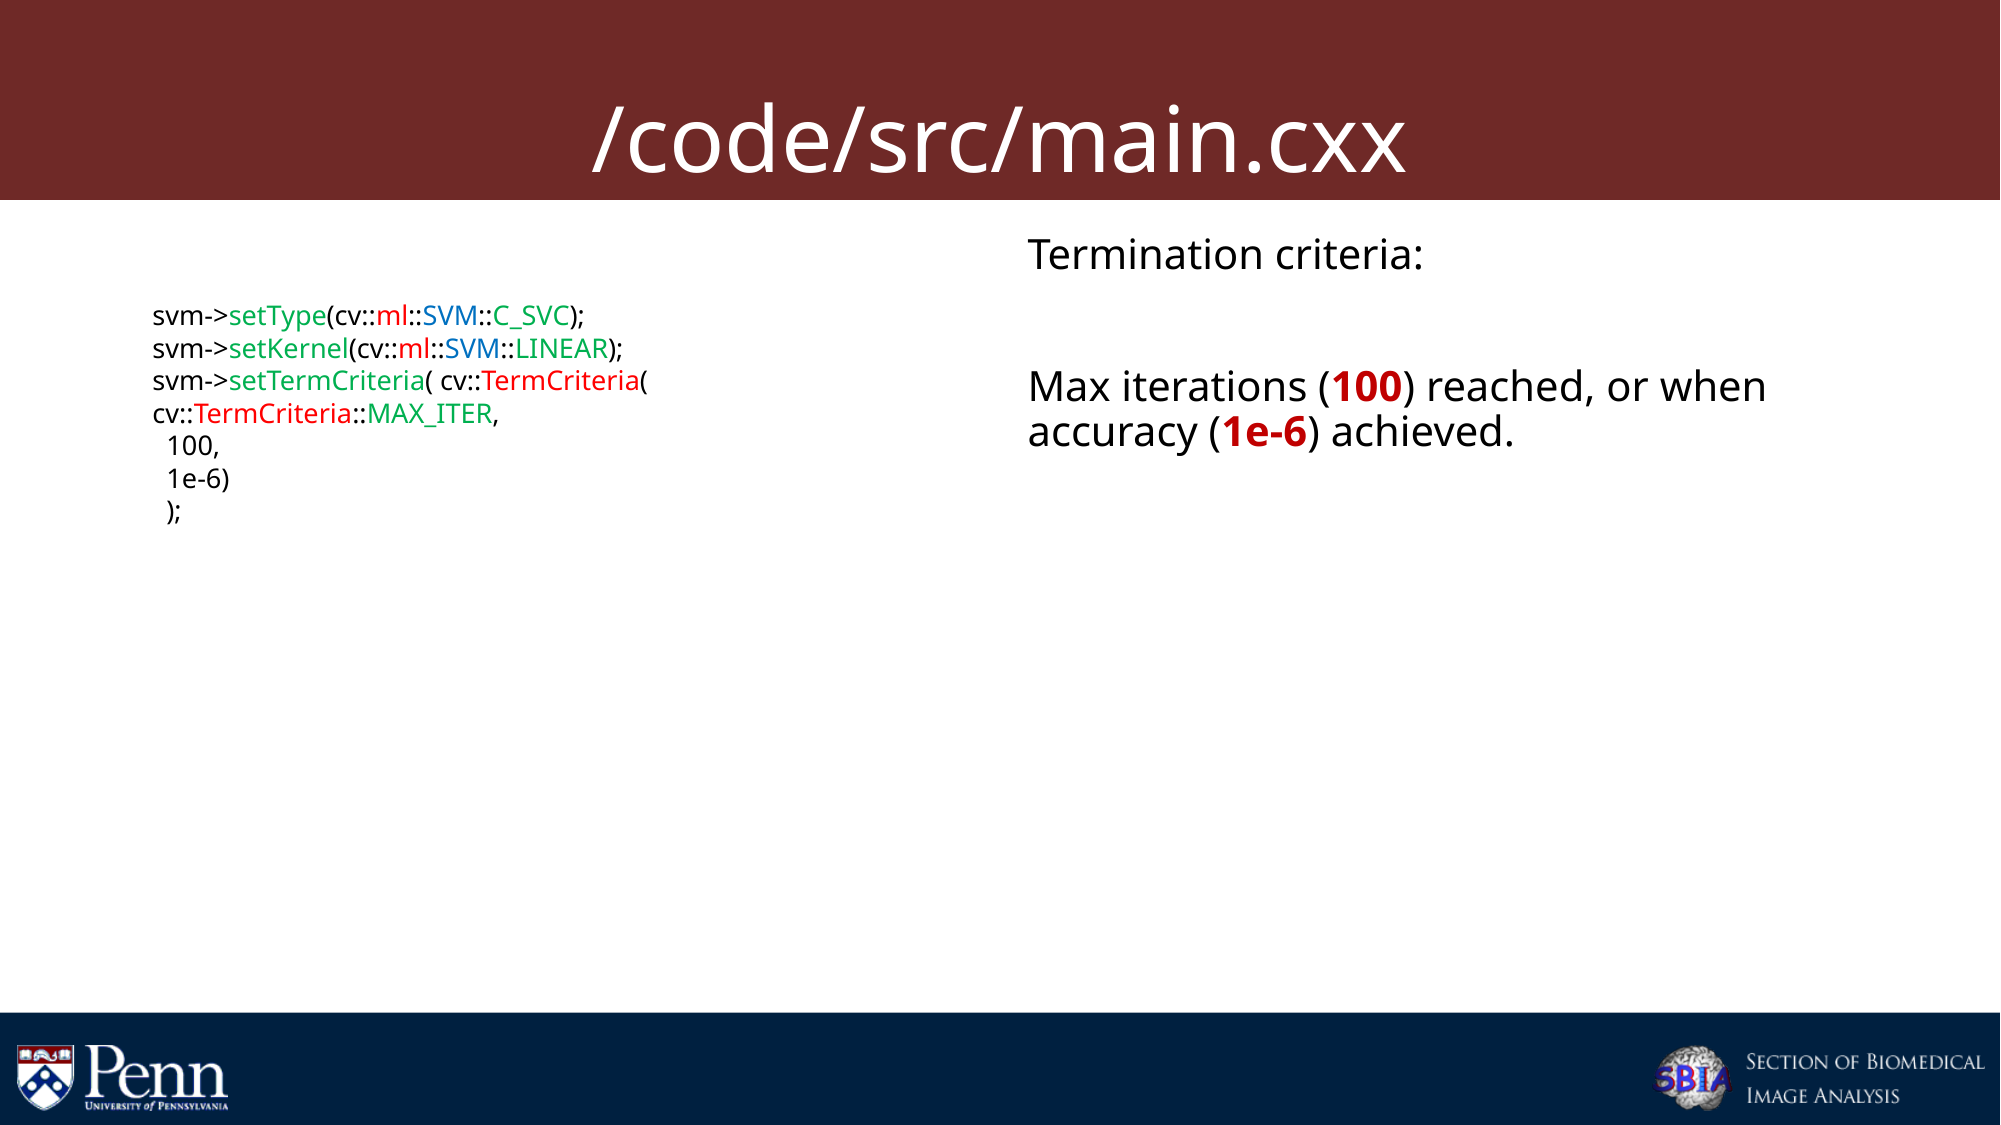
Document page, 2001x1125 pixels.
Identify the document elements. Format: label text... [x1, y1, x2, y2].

picture [1652, 1044, 1985, 1112]
picture [17, 1045, 228, 1111]
list cv::Ptr<cv::ml::SVM> svm = cv::ml::SVM::create(); svm->setType(cv::ml::SVM::C_SVC); svm->setKernel(cv::ml::SVM::LINEAR); svm->setTermCriteria( cv::TermCriteria( cv::TermCriteria::MAX_ITER, 100, 1e-6) ); svm->setClassWeights(cv::Mat()); [137, 226, 985, 987]
title /code/src/main.cxx [137, 0, 1863, 200]
list Termination criteria: Max iterations (100) reached, or when accuracy (1e-6) achieved. [1012, 226, 1863, 987]
